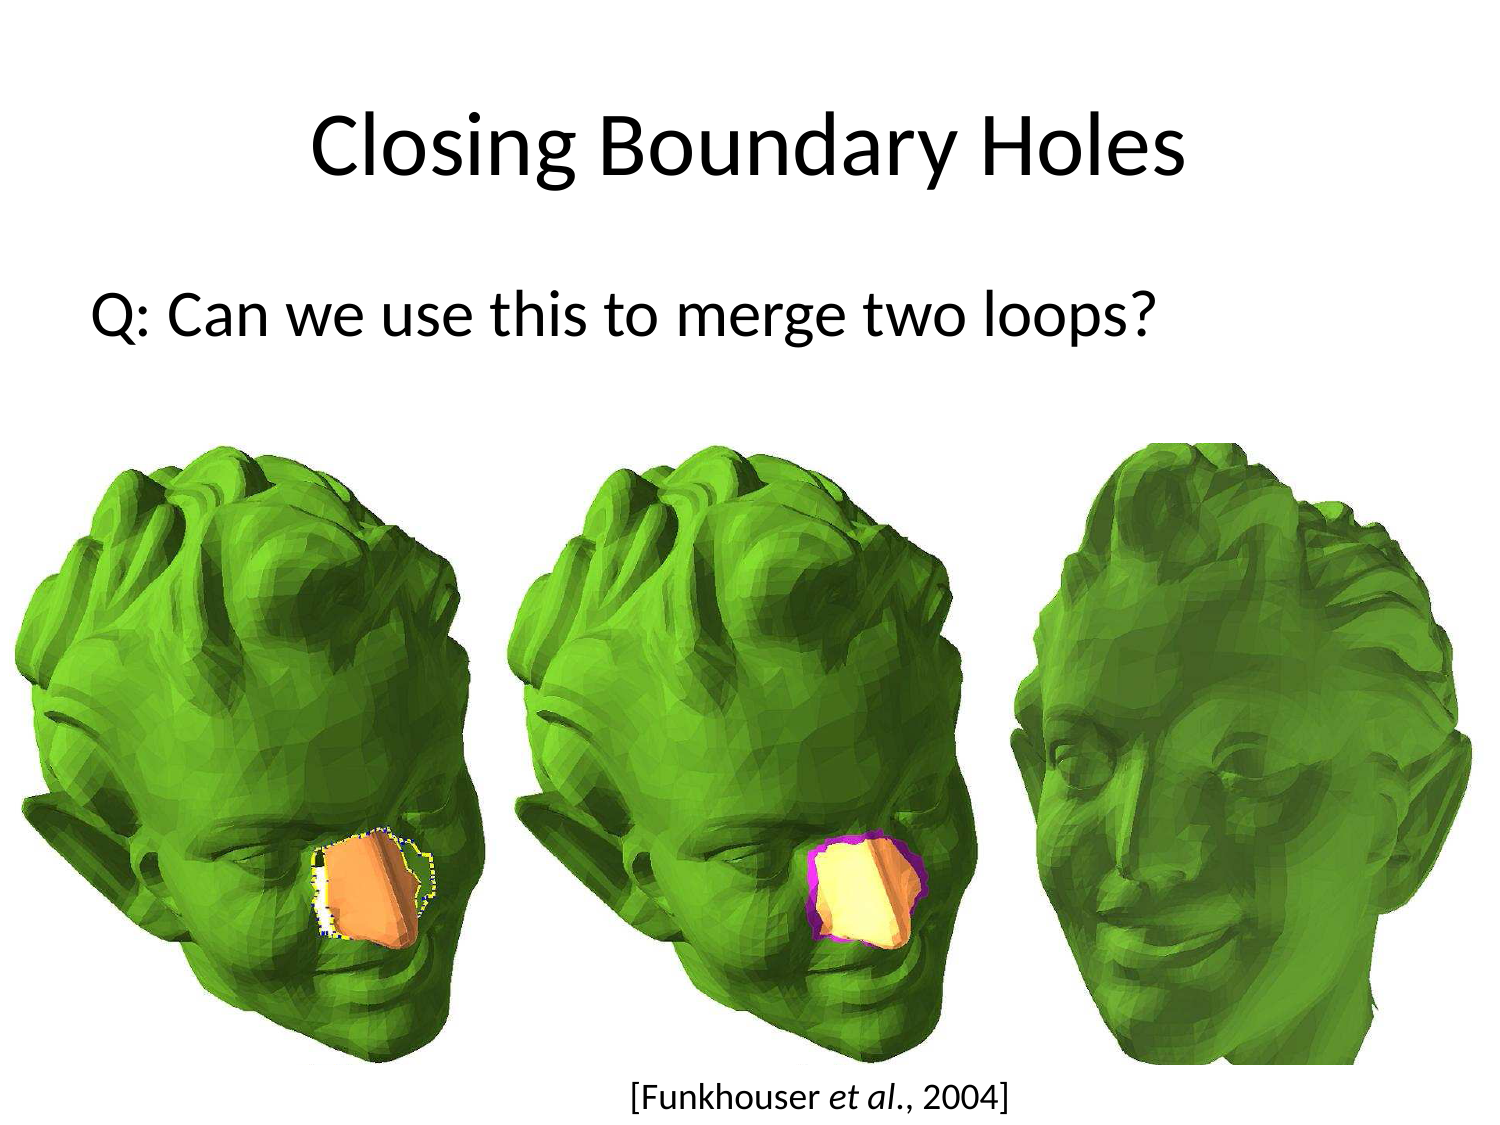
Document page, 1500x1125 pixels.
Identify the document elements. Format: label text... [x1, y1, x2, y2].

text_box [Funkhouser et al., 2004] [614, 1073, 1026, 1125]
list Q: Can we use this to merge two loops? [75, 262, 1425, 441]
picture [6, 443, 1500, 1065]
title Closing Boundary Holes [75, 45, 1425, 233]
